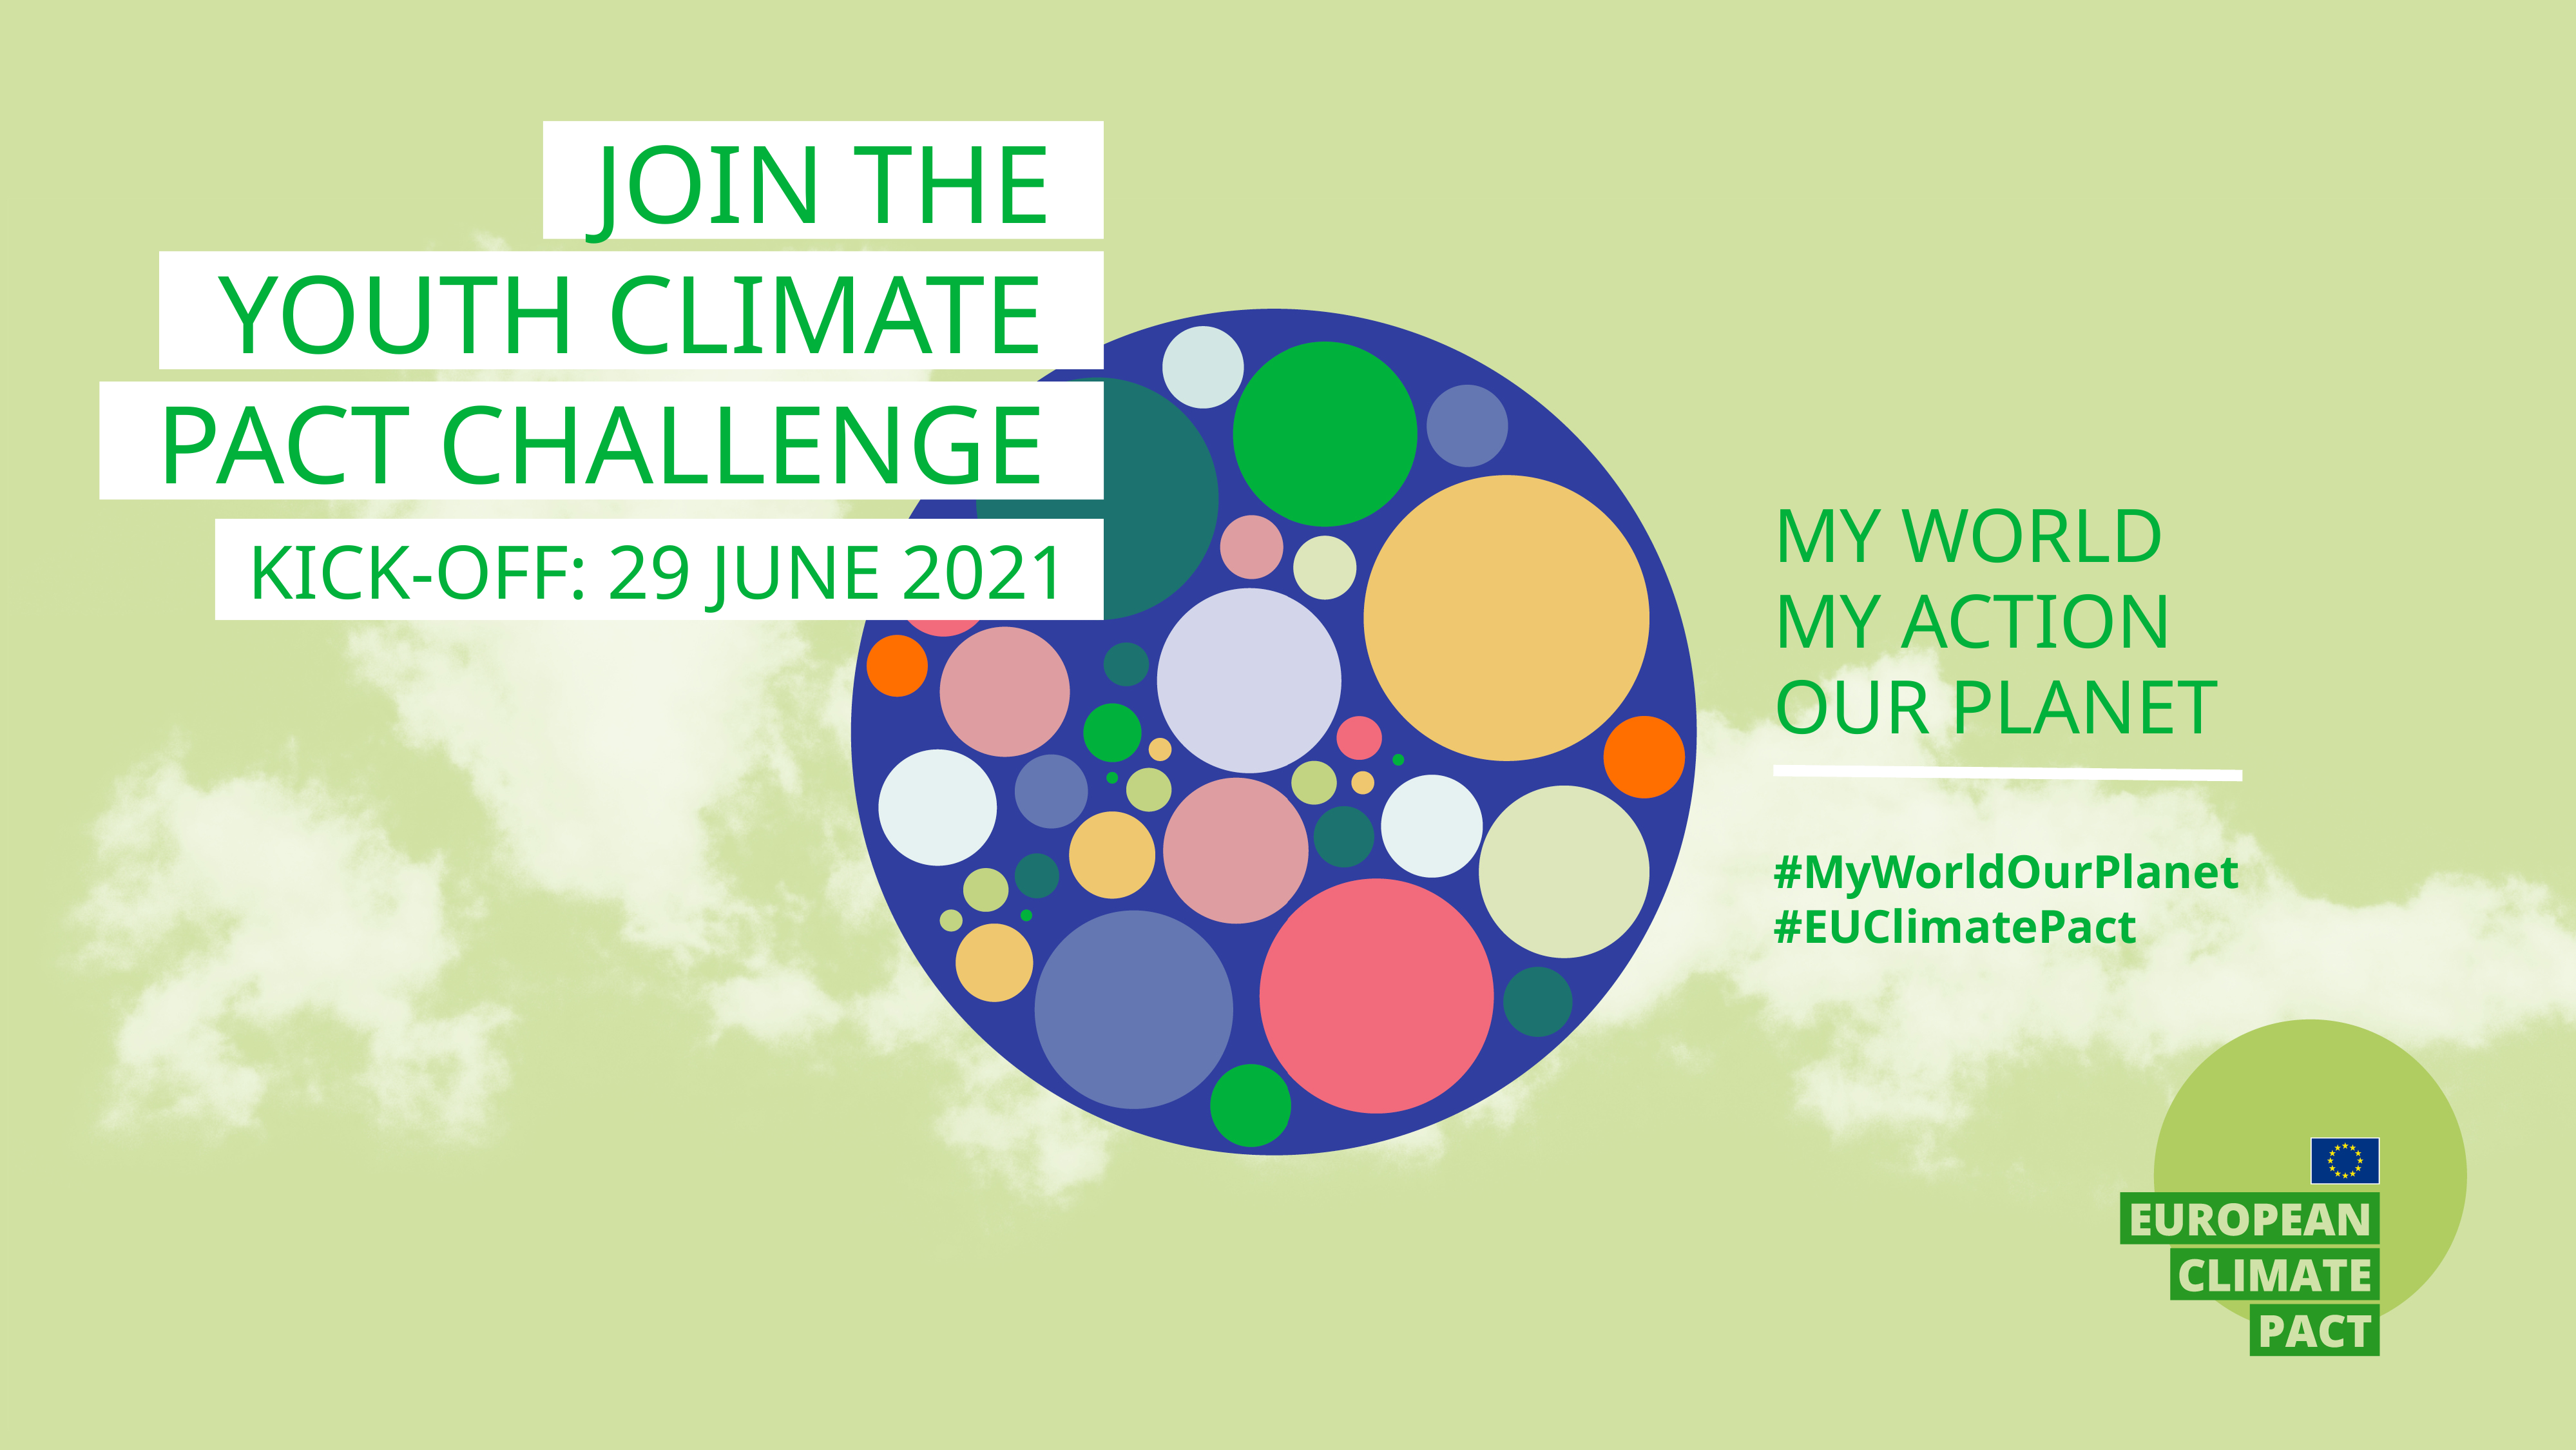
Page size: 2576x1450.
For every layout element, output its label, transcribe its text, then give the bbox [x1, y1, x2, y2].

list Pact challenge [99, 382, 1104, 500]
list Youth climate [159, 251, 1104, 369]
list Kick-off: 29 June 2021 [215, 519, 1104, 621]
list Join the [543, 121, 1104, 239]
list My world My action Our planet [1773, 504, 2452, 852]
picture [0, 0, 2576, 1450]
